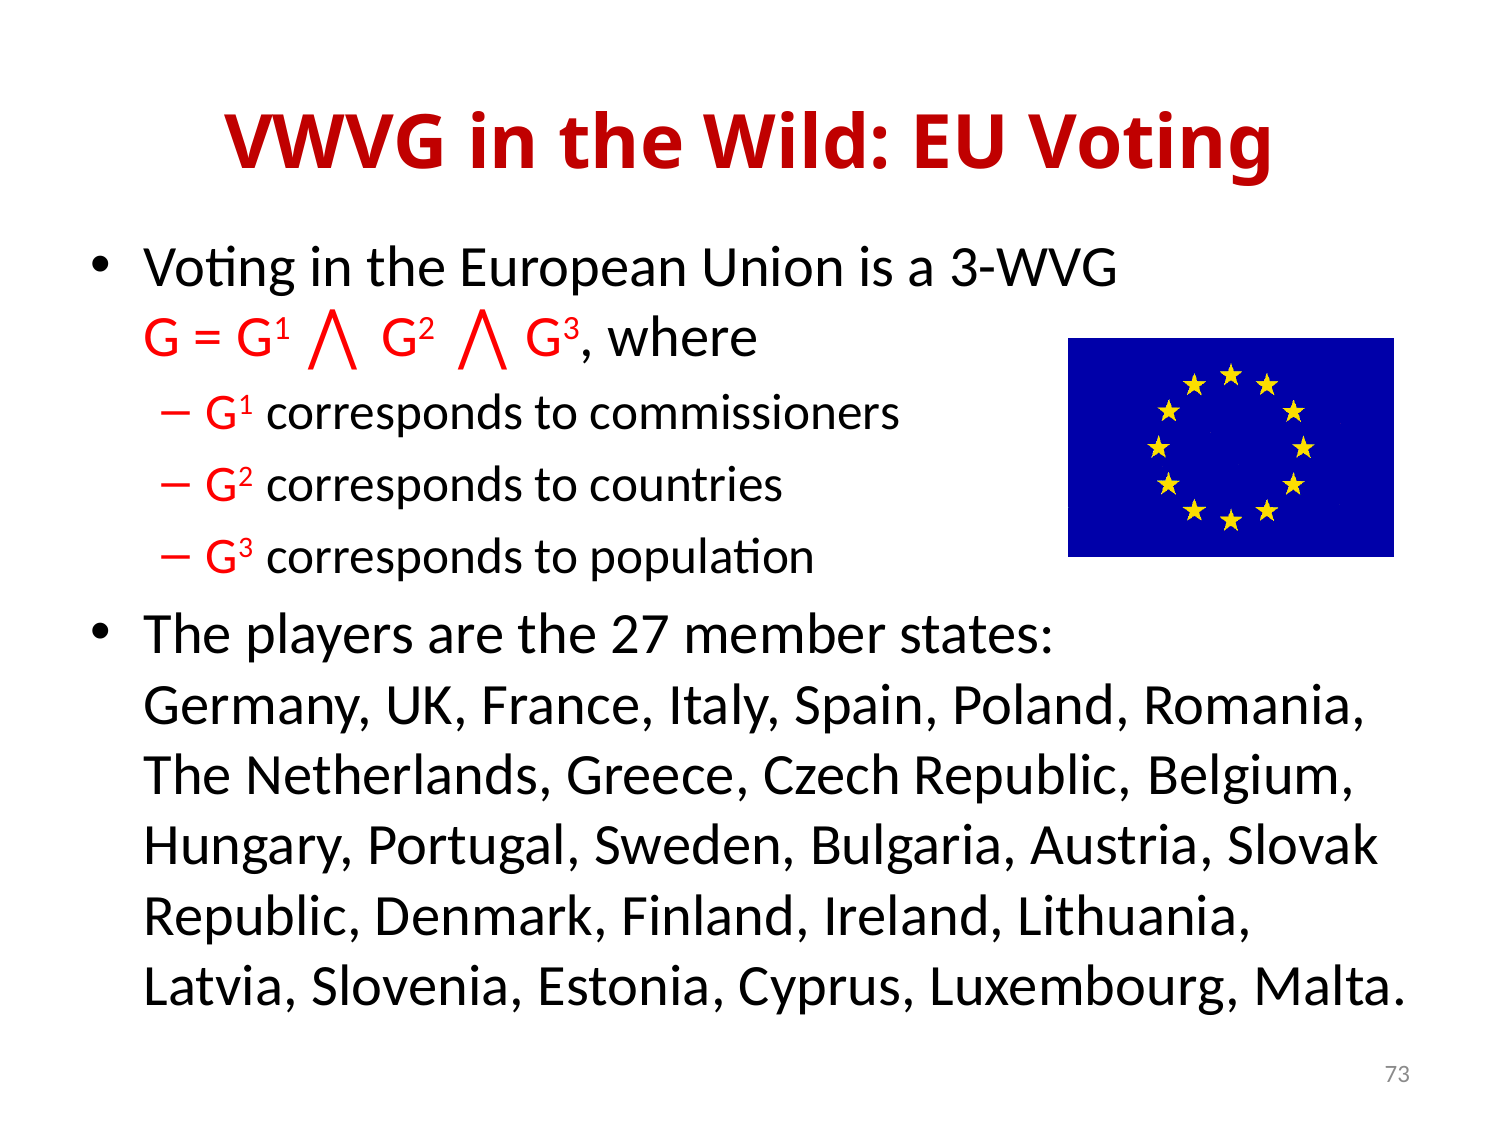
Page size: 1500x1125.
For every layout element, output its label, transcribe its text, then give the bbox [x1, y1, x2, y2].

slide_number 73 [1074, 1042, 1425, 1103]
title VWVG in the Wild: EU Voting [75, 45, 1425, 219]
list Voting in the European Union is a 3-WVG G = G1 ⋀ G2 ⋀ G3, where G1 corresponds to commissioners G2 corresponds to countries G3 corresponds to population The players are the 27 member states: Germany, UK, France, Italy, Spain, Poland, Romania, The Netherlands, Greece, Czech Republic, Belgium, Hungary, Portugal, Sweden, Bulgaria, Austria, Slovak Republic, Denmark, Finland, Ireland, Lithuania, Latvia, Slovenia, Estonia, Cyprus, Luxembourg, Malta. [75, 219, 1425, 1094]
picture [1068, 337, 1394, 557]
